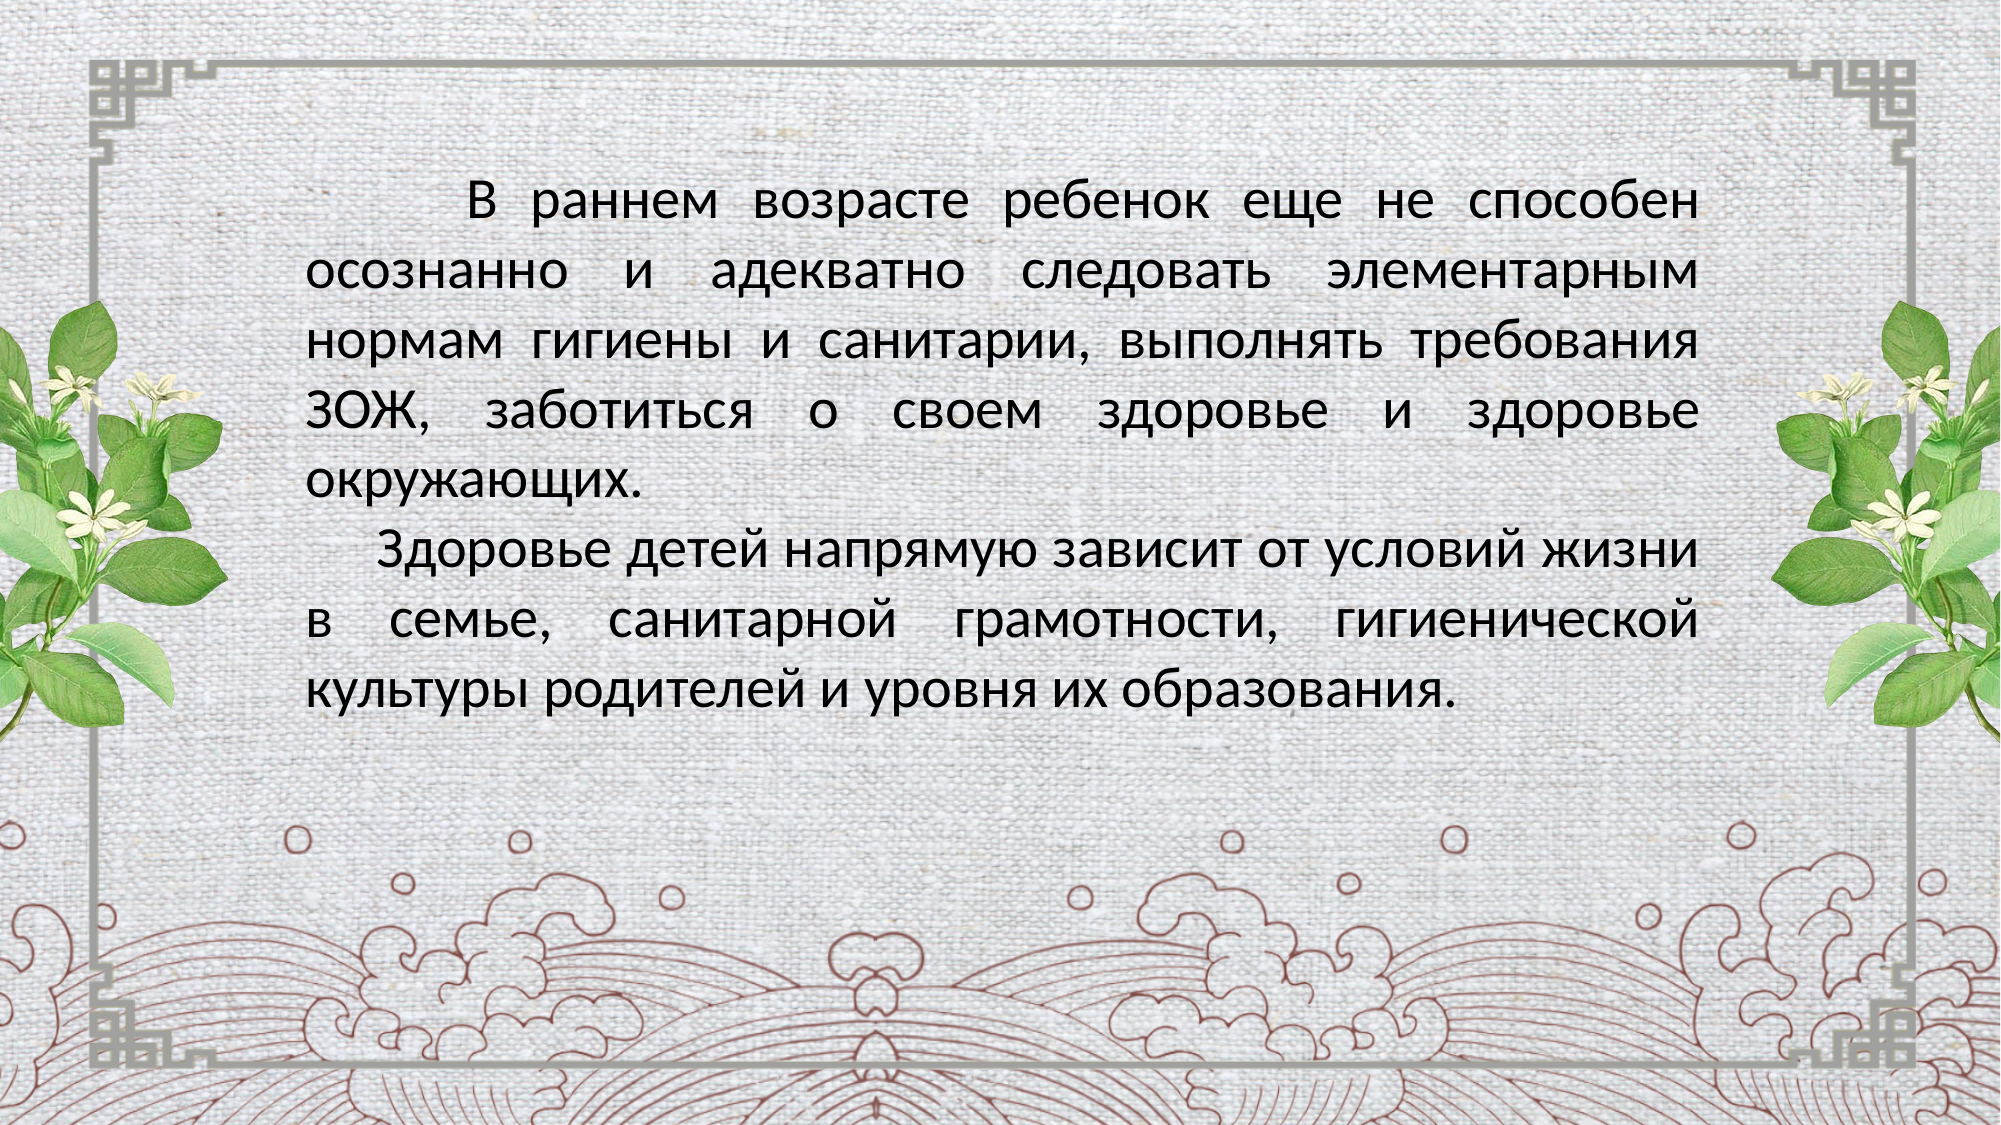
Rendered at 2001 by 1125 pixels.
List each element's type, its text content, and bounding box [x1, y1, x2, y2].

picture [0, 0, 2001, 1125]
text_box В раннем возрасте ребенок еще не способен осознанно и адекватно следовать элементарным нормам гигиены и санитарии, выполнять требования ЗОЖ, заботиться о своем здоровье и здоровье окружающих. Здоровье детей напрямую зависит от условий жизни в семье, санитарной грамотности, гигиенической культуры родителей и уровня их образования. [290, 152, 1716, 772]
